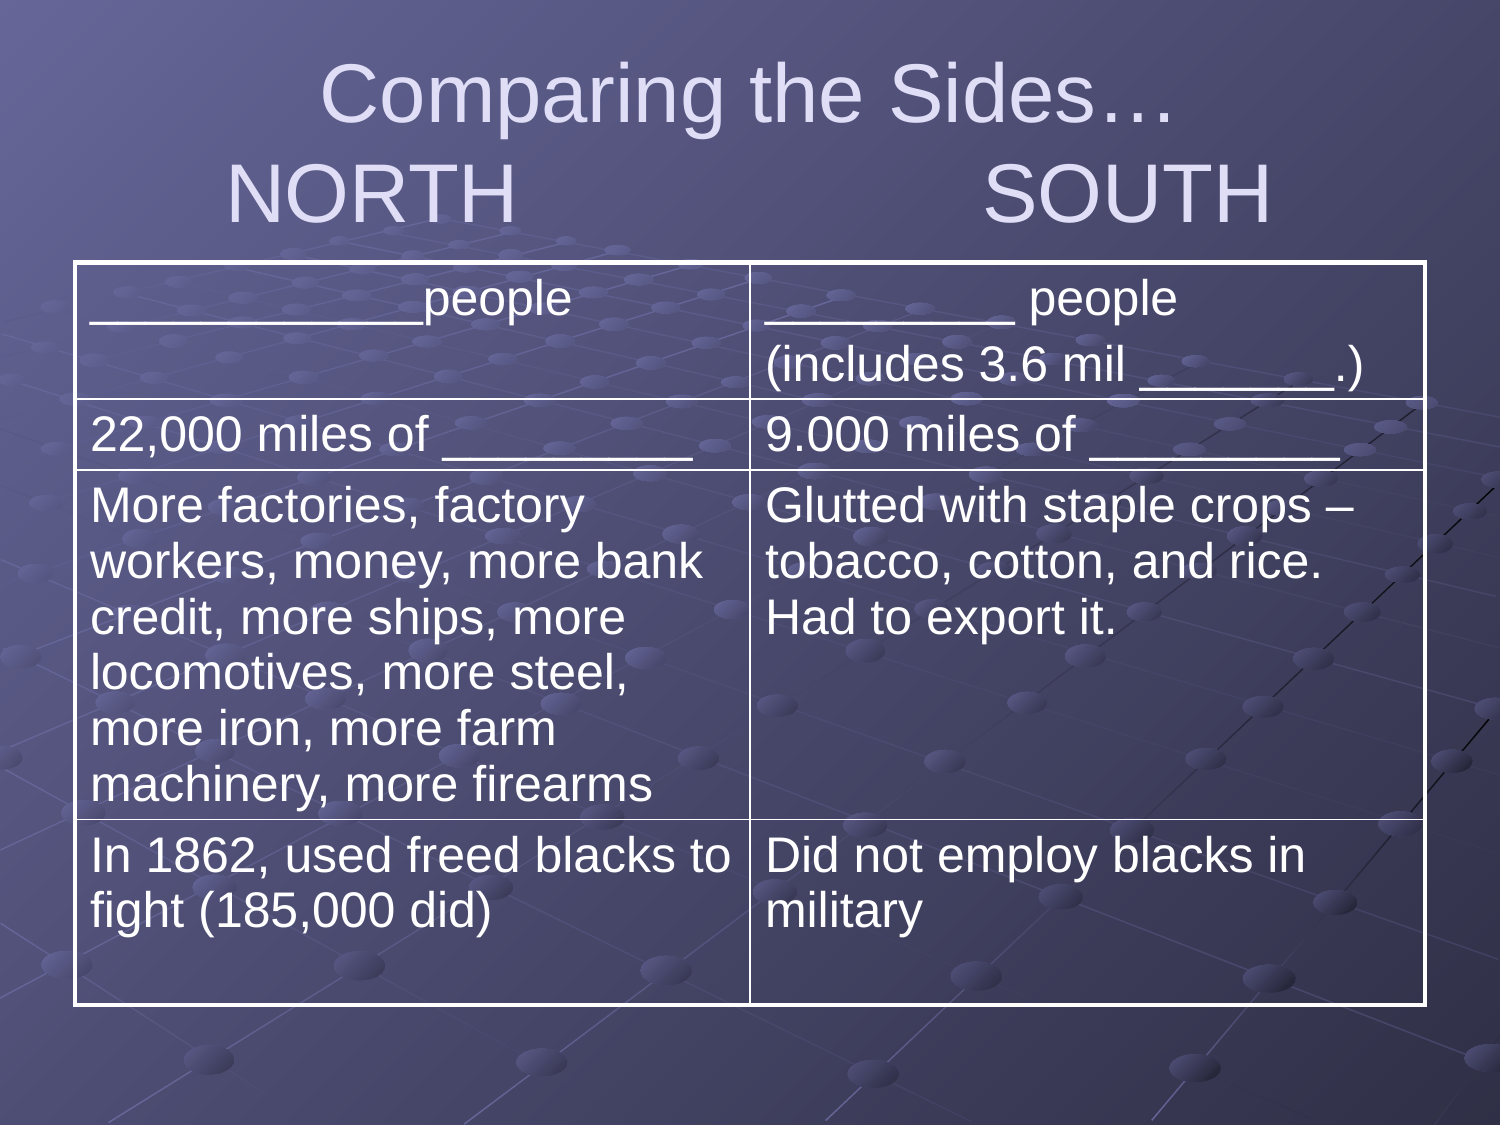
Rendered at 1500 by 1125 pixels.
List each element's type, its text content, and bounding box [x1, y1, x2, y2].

title Comparing the Sides… NORTH SOUTH [74, 44, 1426, 233]
table_cell More factories, factory workers, money, more bank credit, more ships, more locomotives, more steel, more iron, more farm machinery, more firearms [77, 471, 749, 819]
table_cell Glutted with staple crops – tobacco, cotton, and rice. Had to export it. [751, 471, 1423, 819]
table_cell Did not employ blacks in military [751, 820, 1423, 1003]
table_header _________ people (includes 3.6 mil _______.) [751, 265, 1423, 398]
table_cell 9.000 miles of _________ [751, 400, 1423, 469]
table_cell In 1862, used freed blacks to fight (185,000 did) [77, 820, 749, 1003]
table_header ____________people [77, 265, 749, 398]
table_cell 22,000 miles of _________ [77, 400, 749, 469]
